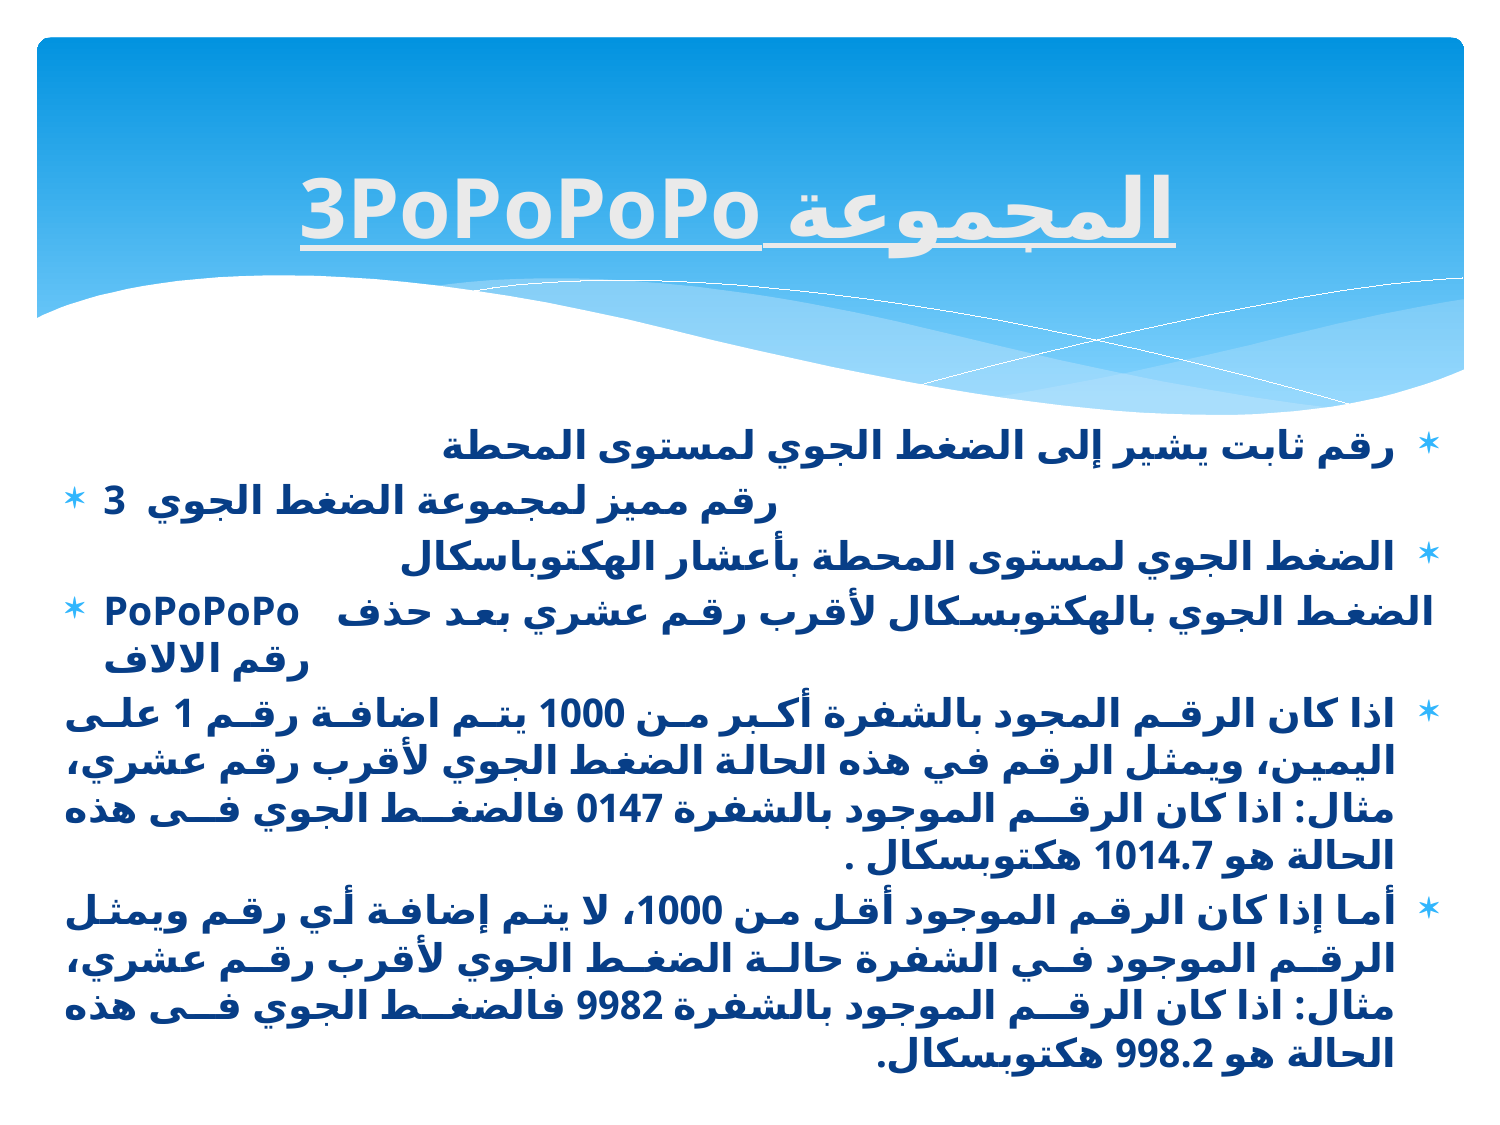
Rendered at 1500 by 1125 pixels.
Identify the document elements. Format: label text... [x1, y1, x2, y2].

list رقم ثابت يشير إلى الضغط الجوي لمستوى المحطة 3 رقم مميز لمجموعة الضغط الجوي الضغط الجوي لمستوى المحطة بأعشار الهكتوباسكال PoPoPoPo الضغط الجوي بالهكتوبسكال لأقرب رقم عشري بعد حذف رقم الالاف اذا كان الرقم المجود بالشفرة أكبر من 1000 يتم اضافة رقم 1 على اليمين، ويمثل الرقم في هذه الحالة الضغط الجوي لأقرب رقم عشري، مثال: اذا كان الرقم الموجود بالشفرة 0147 فالضغط الجوي فى هذه الحالة هو 1014.7 هكتوبسكال . أما إذا كان الرقم الموجود أقل من 1000، لا يتم إضافة أي رقم ويمثل الرقم الموجود في الشفرة حالة الضغط الجوي لأقرب رقم عشري، مثال: اذا كان الرقم الموجود بالشفرة 9982 فالضغط الجوي فى هذه الحالة هو 998.2 هكتوبسكال. [50, 412, 1450, 1088]
title المجموعة 3PoPoPoPo [75, 41, 1425, 363]
